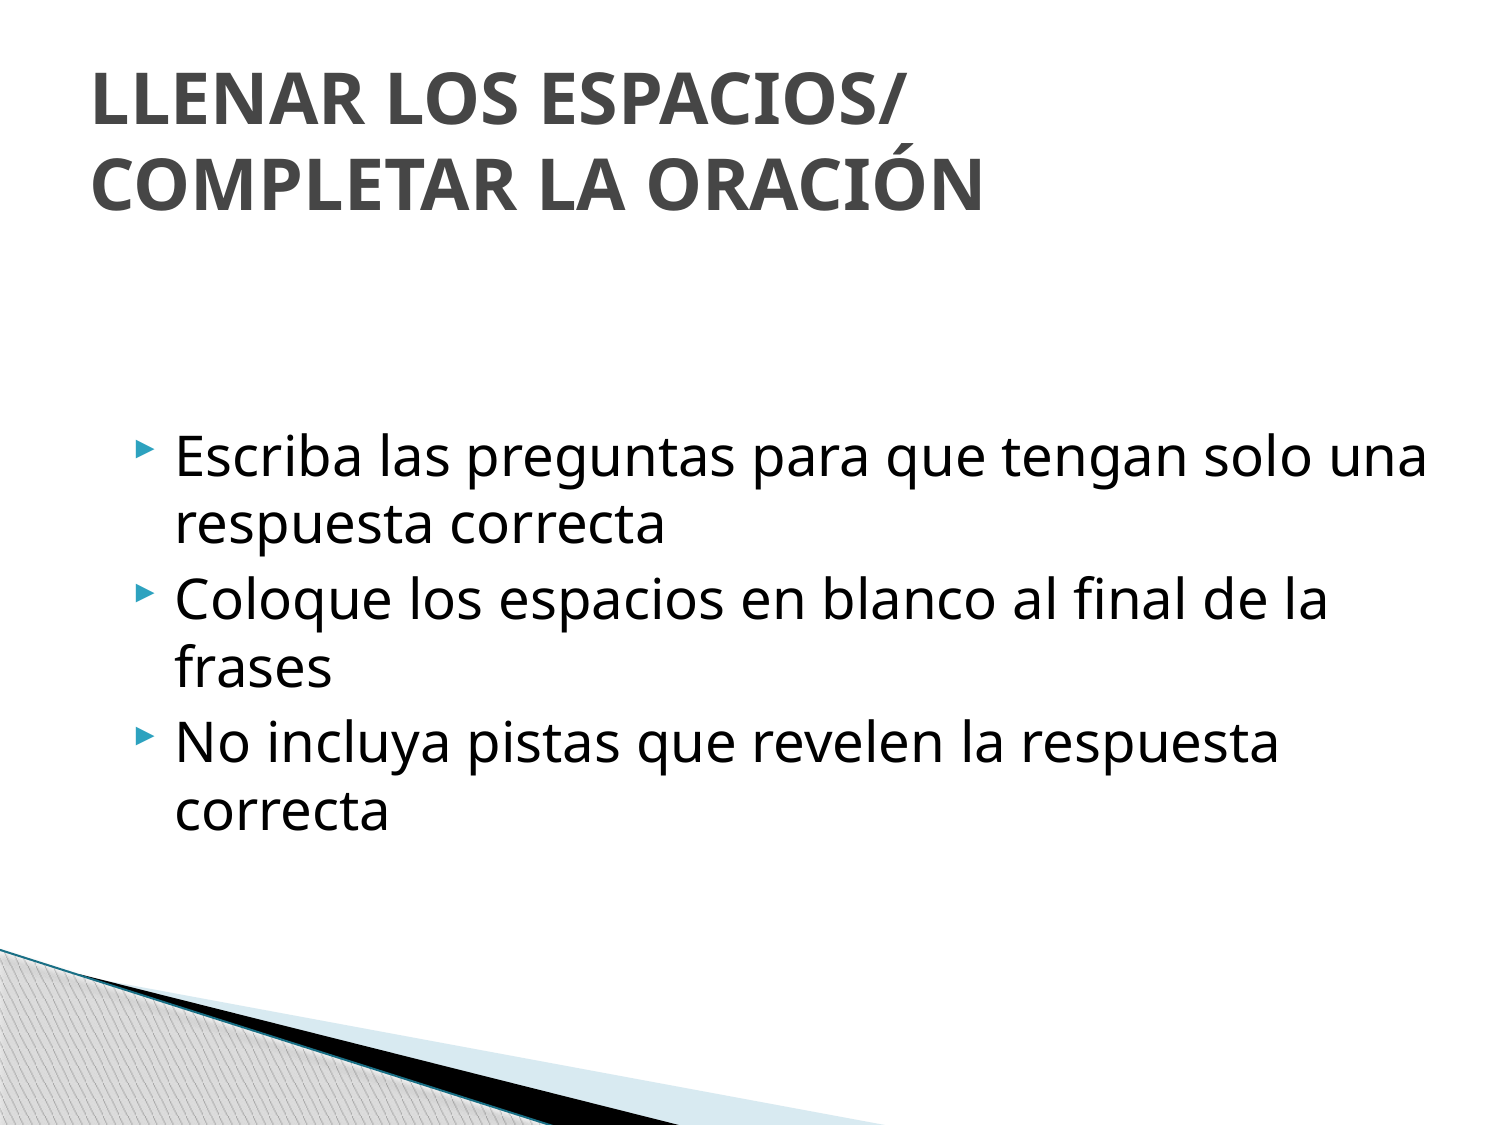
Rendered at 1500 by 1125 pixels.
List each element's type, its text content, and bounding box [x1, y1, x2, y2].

list Escriba las preguntas para que tengan solo una respuesta correcta Coloque los espacios en blanco al final de la frases No incluya pistas que revelen la respuesta correcta [99, 412, 1450, 1125]
title LLENAR LOS ESPACIOS/ COMPLETAR LA ORACIÓN [75, 45, 1425, 233]
